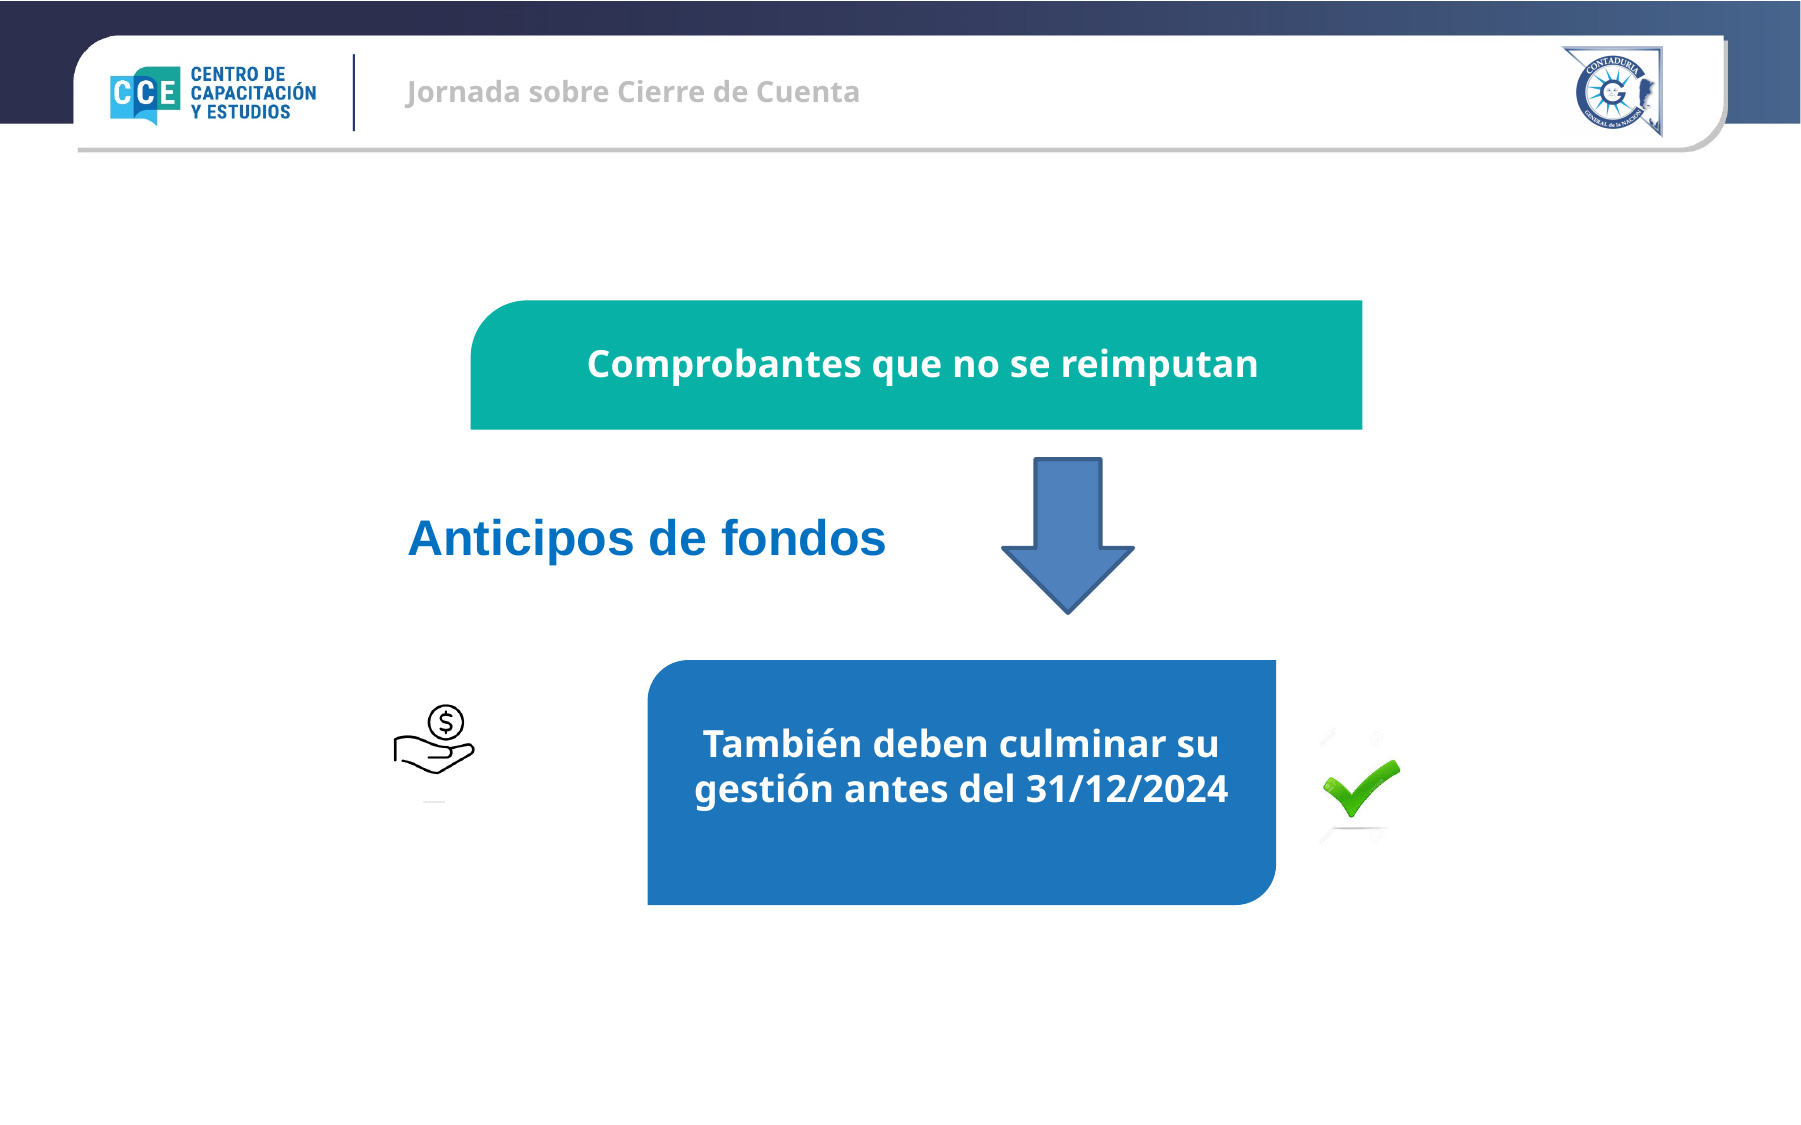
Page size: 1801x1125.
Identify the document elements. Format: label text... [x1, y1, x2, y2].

picture [0, 1, 1801, 156]
text_box [645, 657, 1279, 908]
picture [369, 674, 499, 804]
text_box Comprobantes que no se reimputan [487, 325, 1359, 401]
picture [1314, 723, 1409, 851]
text_box Anticipos de fondos [354, 498, 941, 573]
text_box [1003, 459, 1133, 613]
text_box [470, 300, 1363, 430]
text_box También deben culminar su gestión antes del 31/12/2024 [671, 712, 1252, 853]
